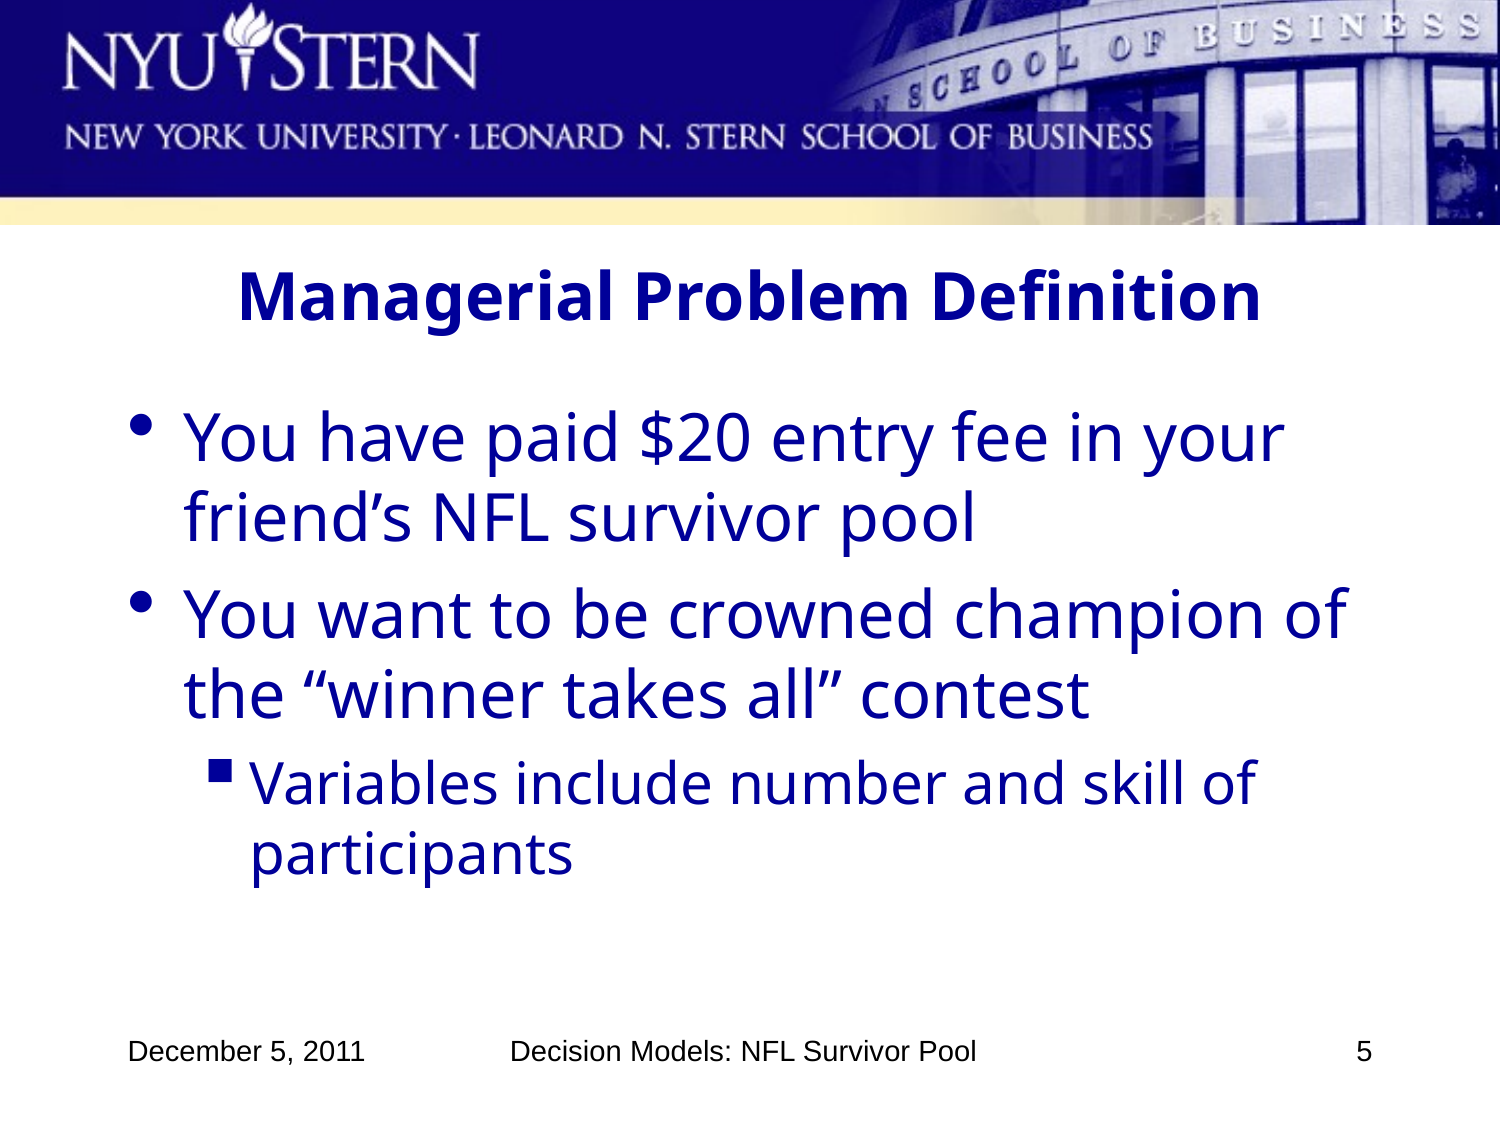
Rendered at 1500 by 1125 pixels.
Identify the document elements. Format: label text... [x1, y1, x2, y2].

title Managerial Problem Definition [112, 224, 1388, 363]
list You have paid $20 entry fee in your friend’s NFL survivor pool You want to be crowned champion of the “winner takes all” contest Variables include number and skill of participants [112, 387, 1388, 1050]
picture [0, 0, 1500, 225]
footer Decision Models: NFL Survivor Pool [474, 1025, 1013, 1100]
slide_number 5 [1074, 1025, 1388, 1100]
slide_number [112, 1025, 425, 1100]
